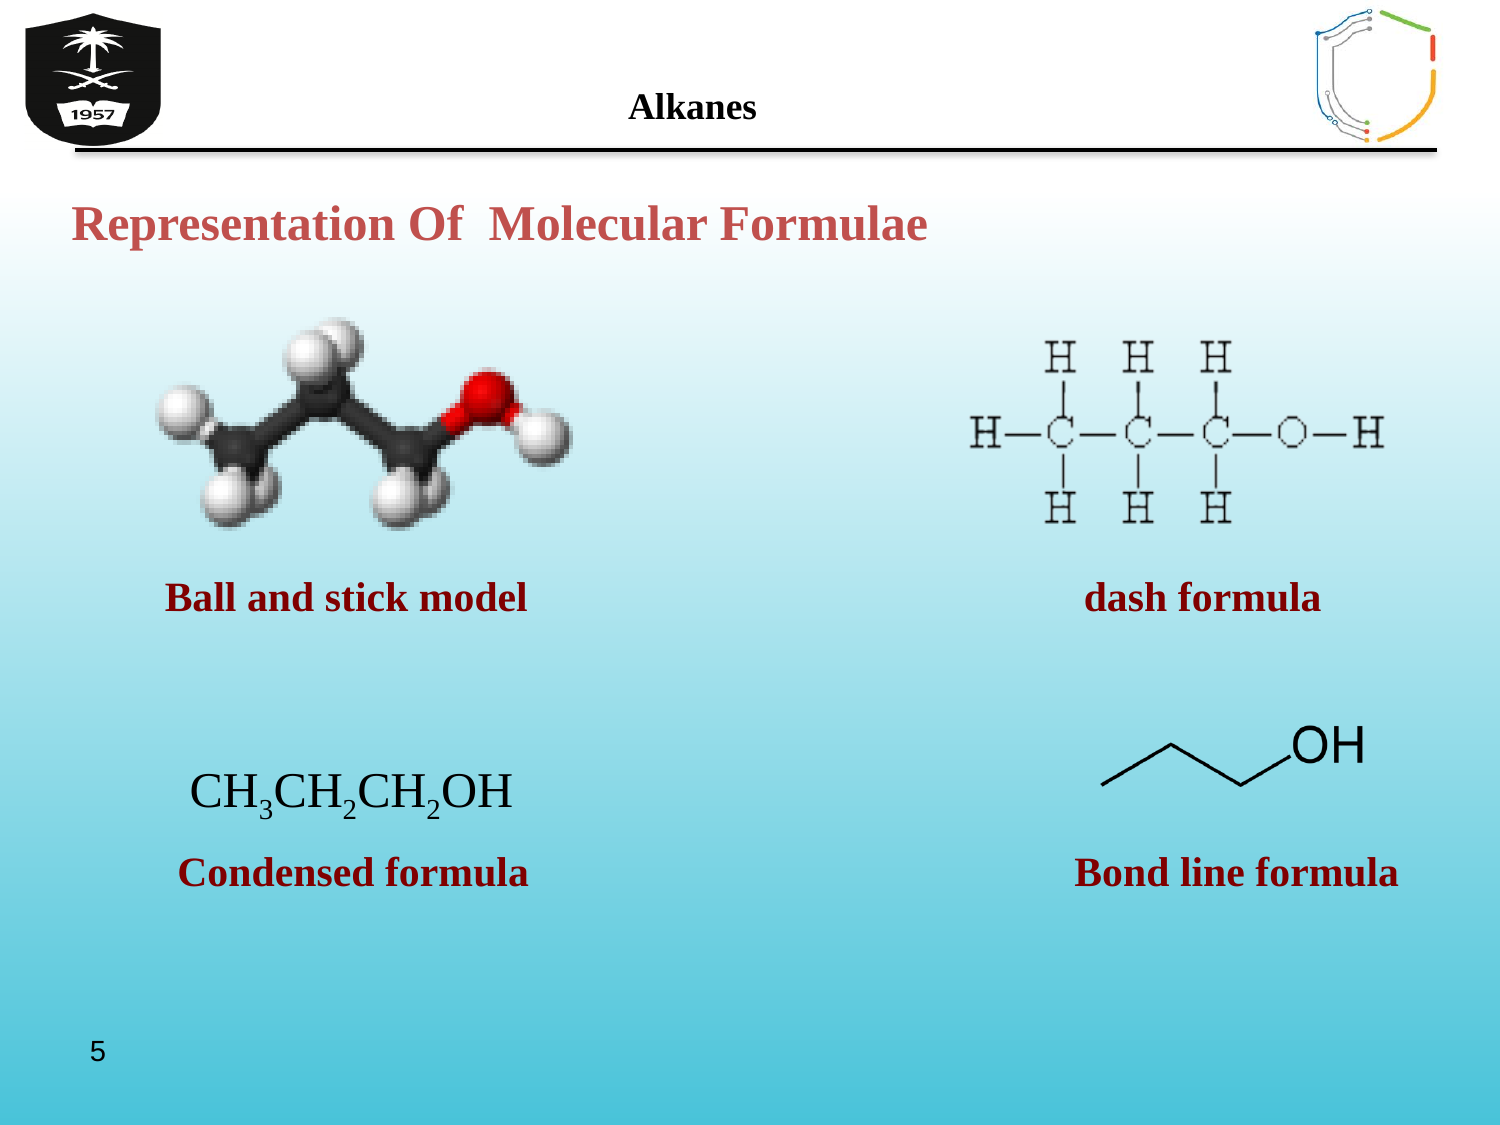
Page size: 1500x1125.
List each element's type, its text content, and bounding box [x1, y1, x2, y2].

picture [1287, 0, 1463, 165]
title Representation Of Molecular Formulae [0, 149, 1000, 297]
picture [1087, 712, 1376, 800]
text_box Ball and stick model dash formula [149, 562, 1350, 628]
text_box CH3CH2CH2OH [174, 749, 563, 833]
text_box 5 [75, 1024, 425, 1103]
text_box Condensed formula Bond line formula [162, 837, 1475, 903]
picture [24, 12, 163, 151]
picture [137, 299, 592, 550]
picture [962, 324, 1394, 550]
text_box Alkanes [613, 74, 773, 135]
